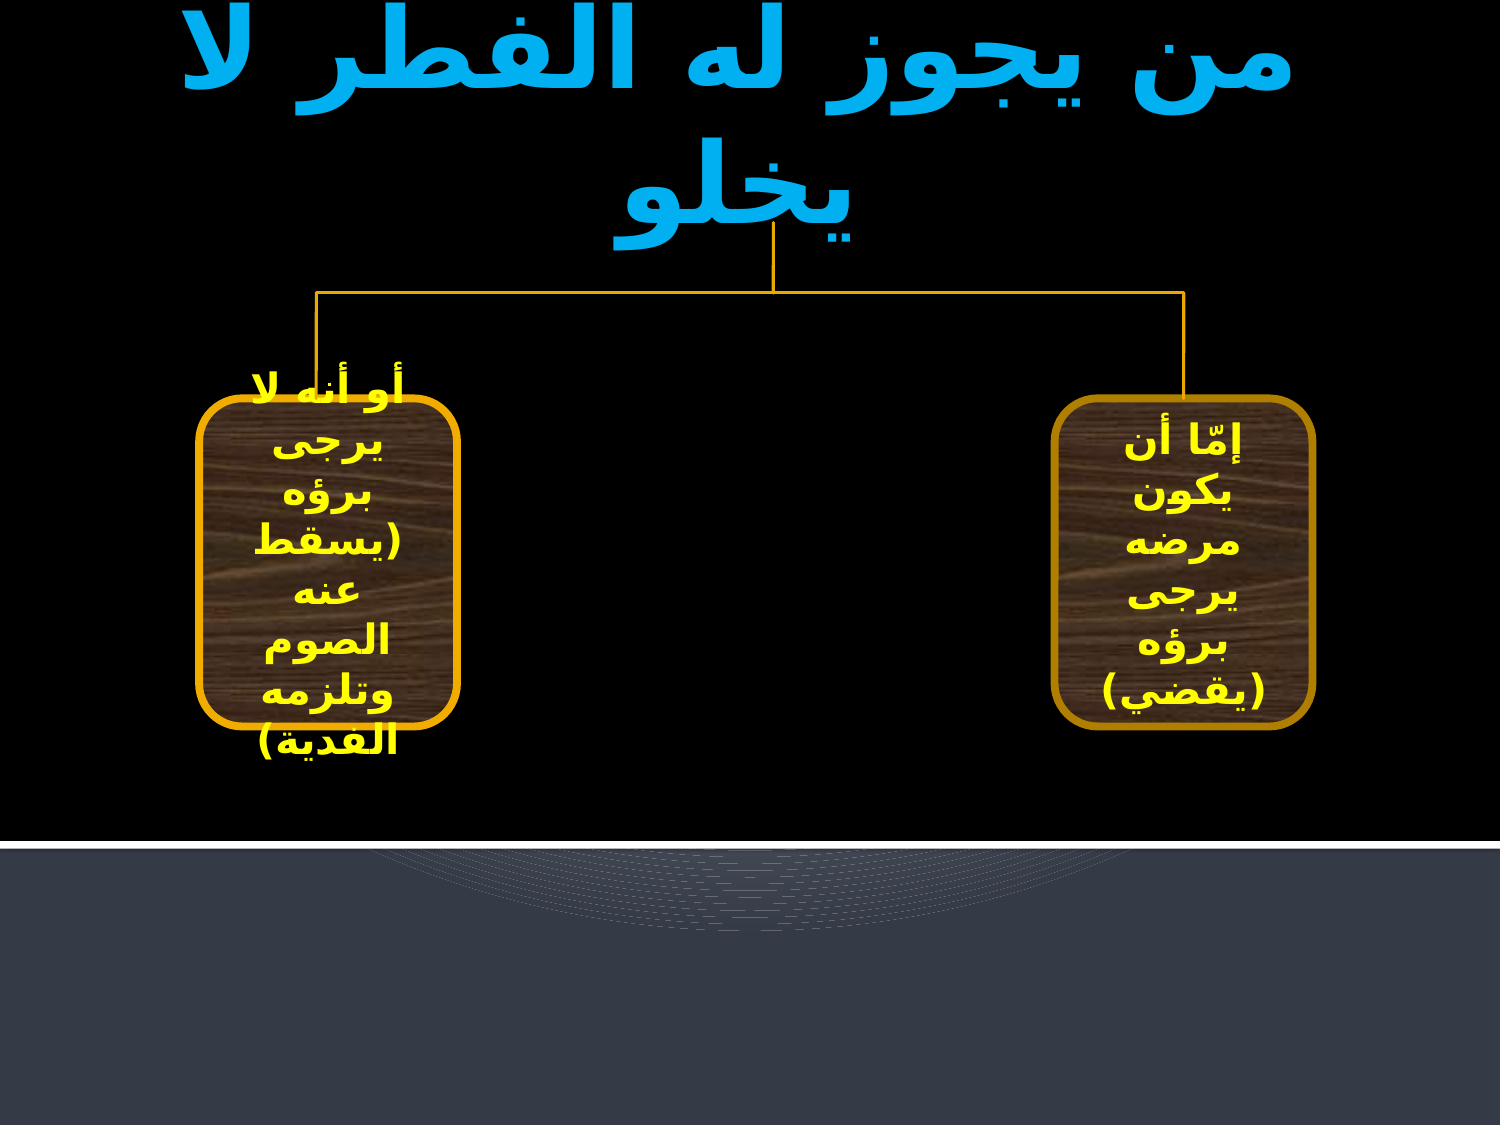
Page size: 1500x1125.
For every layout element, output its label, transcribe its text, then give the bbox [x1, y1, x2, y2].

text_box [316, 222, 1184, 399]
text_box أو أنه لا يرجى برؤه (يسقط عنه الصوم وتلزمه الفدية) [195, 394, 461, 731]
subtitle من يجوز له الفطر لا يخلو [70, 46, 1396, 246]
text_box إمّا أن يكون مرضه يرجى برؤه (يقضي) [1050, 394, 1317, 731]
